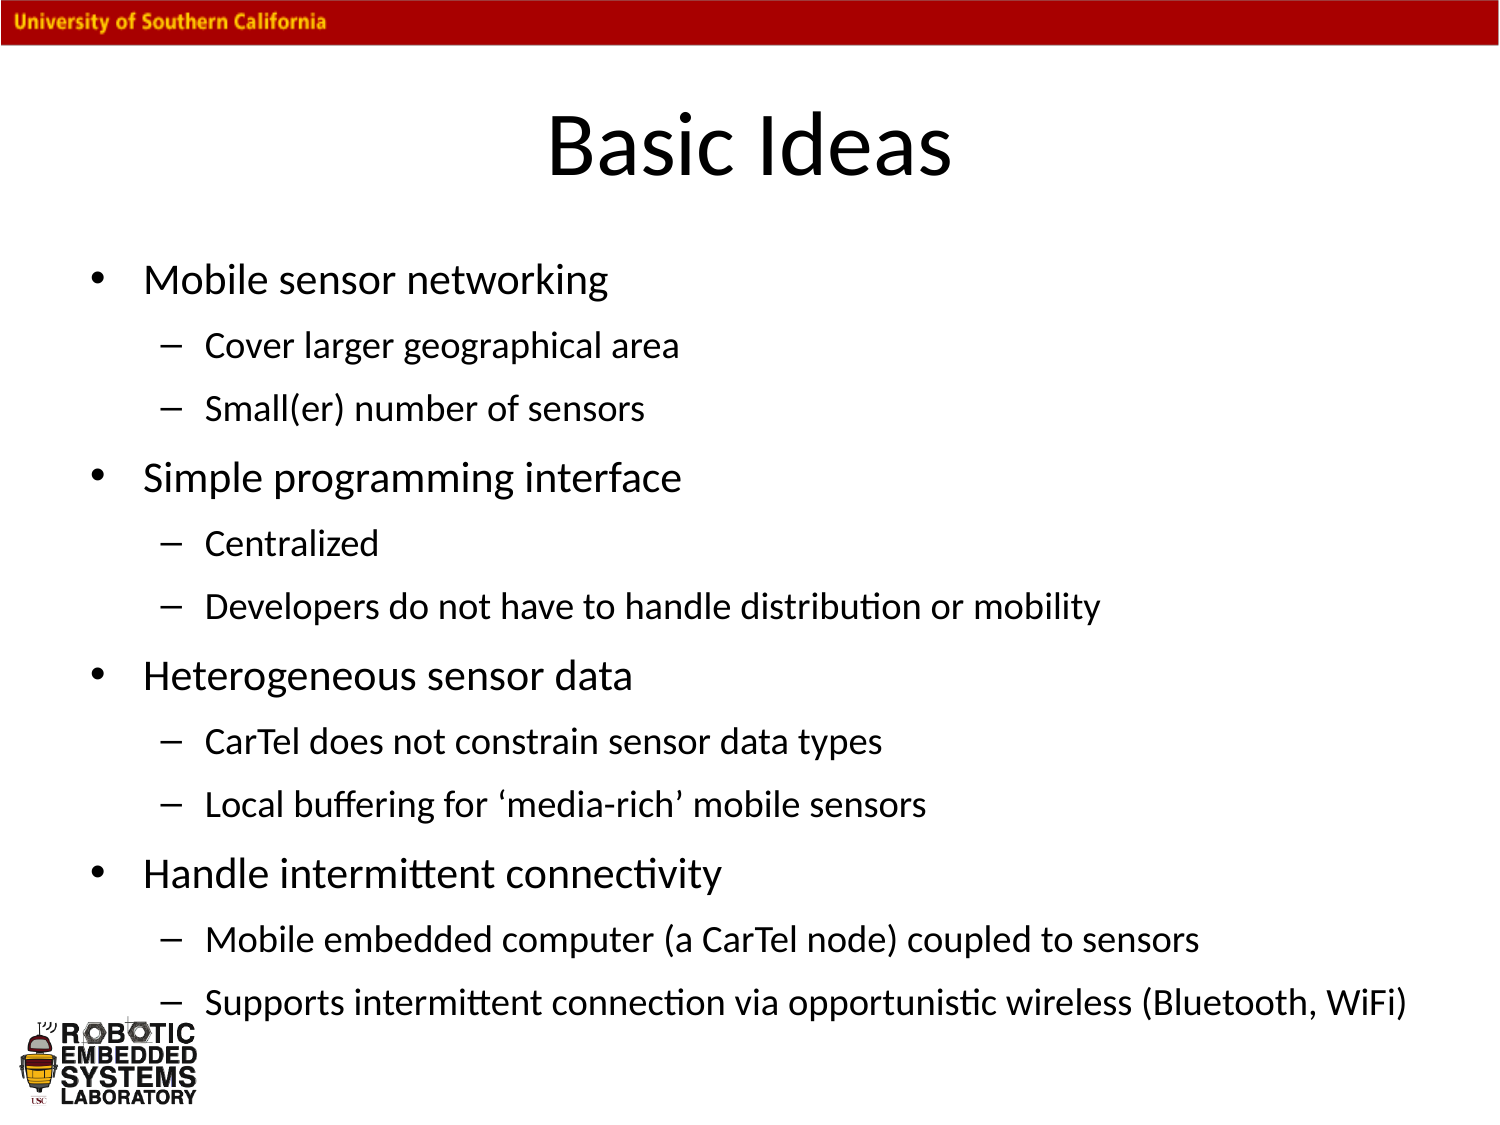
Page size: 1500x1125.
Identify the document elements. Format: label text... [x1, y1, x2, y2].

list Mobile sensor networking Cover larger geographical area Small(er) number of sensors Simple programming interface Centralized Developers do not have to handle distribution or mobility Heterogeneous sensor data CarTel does not constrain sensor data types Local buffering for ‘media-rich’ mobile sensors Handle intermittent connectivity Mobile embedded computer (a CarTel node) coupled to sensors Supports intermittent connection via opportunistic wireless (Bluetooth, WiFi) [75, 232, 1425, 1075]
title Basic Ideas [75, 45, 1425, 232]
picture [1, 0, 1500, 51]
picture [0, 1004, 214, 1125]
